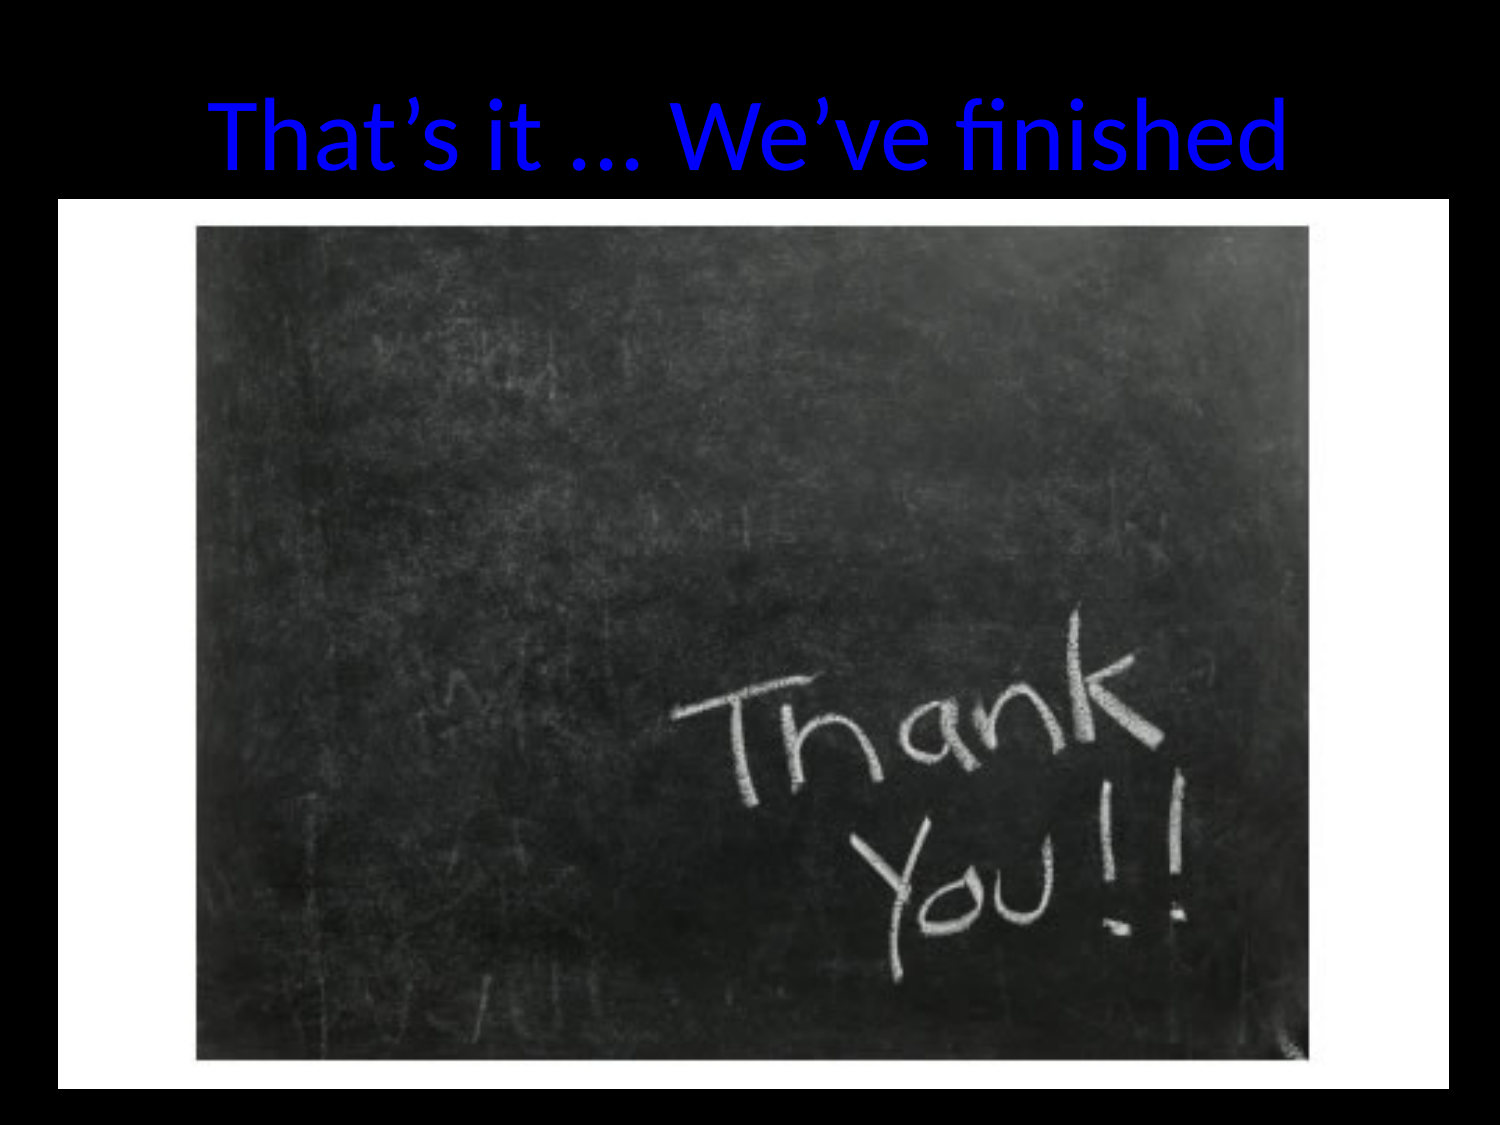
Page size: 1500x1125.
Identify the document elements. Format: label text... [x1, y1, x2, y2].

picture [58, 198, 1449, 1089]
text_box That’s it ... We’ve finished [46, 58, 1454, 199]
